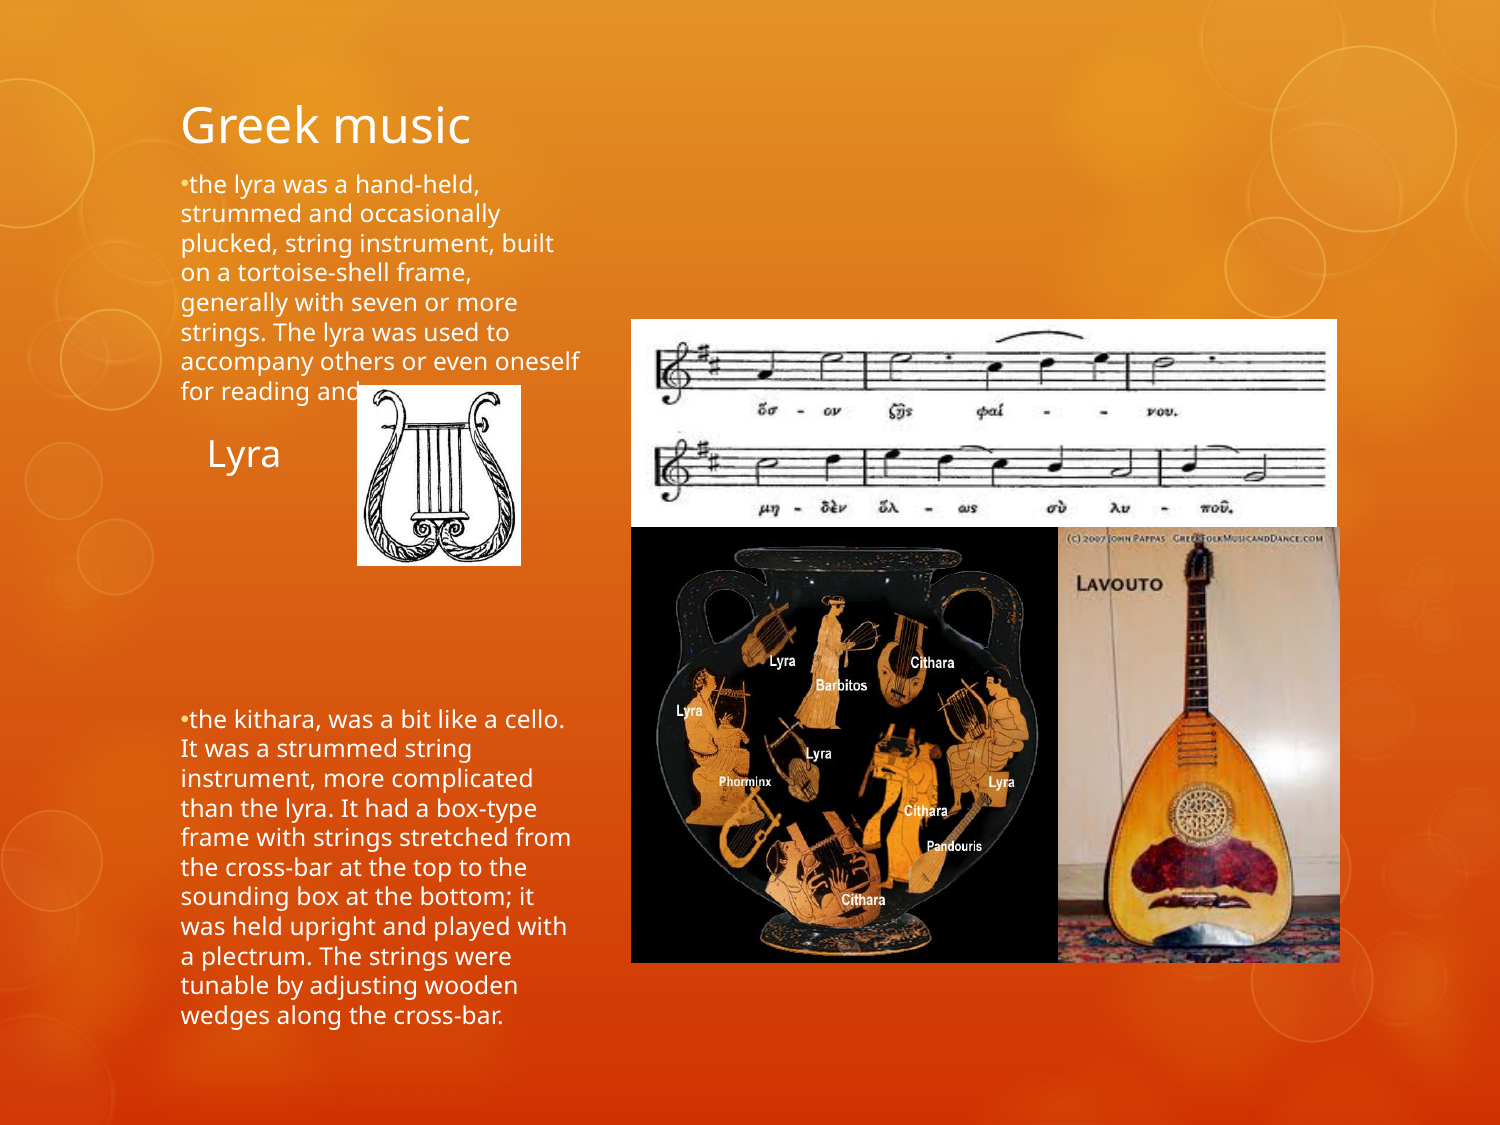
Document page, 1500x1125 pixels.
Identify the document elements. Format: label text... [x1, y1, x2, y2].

picture [631, 318, 1341, 964]
text_box [25, 0, 359, 193]
picture [356, 384, 521, 567]
title Greek music [359, 73, 603, 160]
list the lyra was a hand-held, strummed and occasionally plucked, string instrument, built on a tortoise-shell frame, generally with seven or more strings. The lyra was used to accompany others or even oneself for reading and song. the kithara, was a bit like a cello. It was a strummed string instrument, more complicated than the lyra. It had a box-type frame with strings stretched from the cross-bar at the top to the sounding box at the bottom; it was held upright and played with a plectrum. The strings were tunable by adjusting wooden wedges along the cross-bar. [165, 160, 603, 1047]
text_box Lyra [191, 423, 349, 483]
